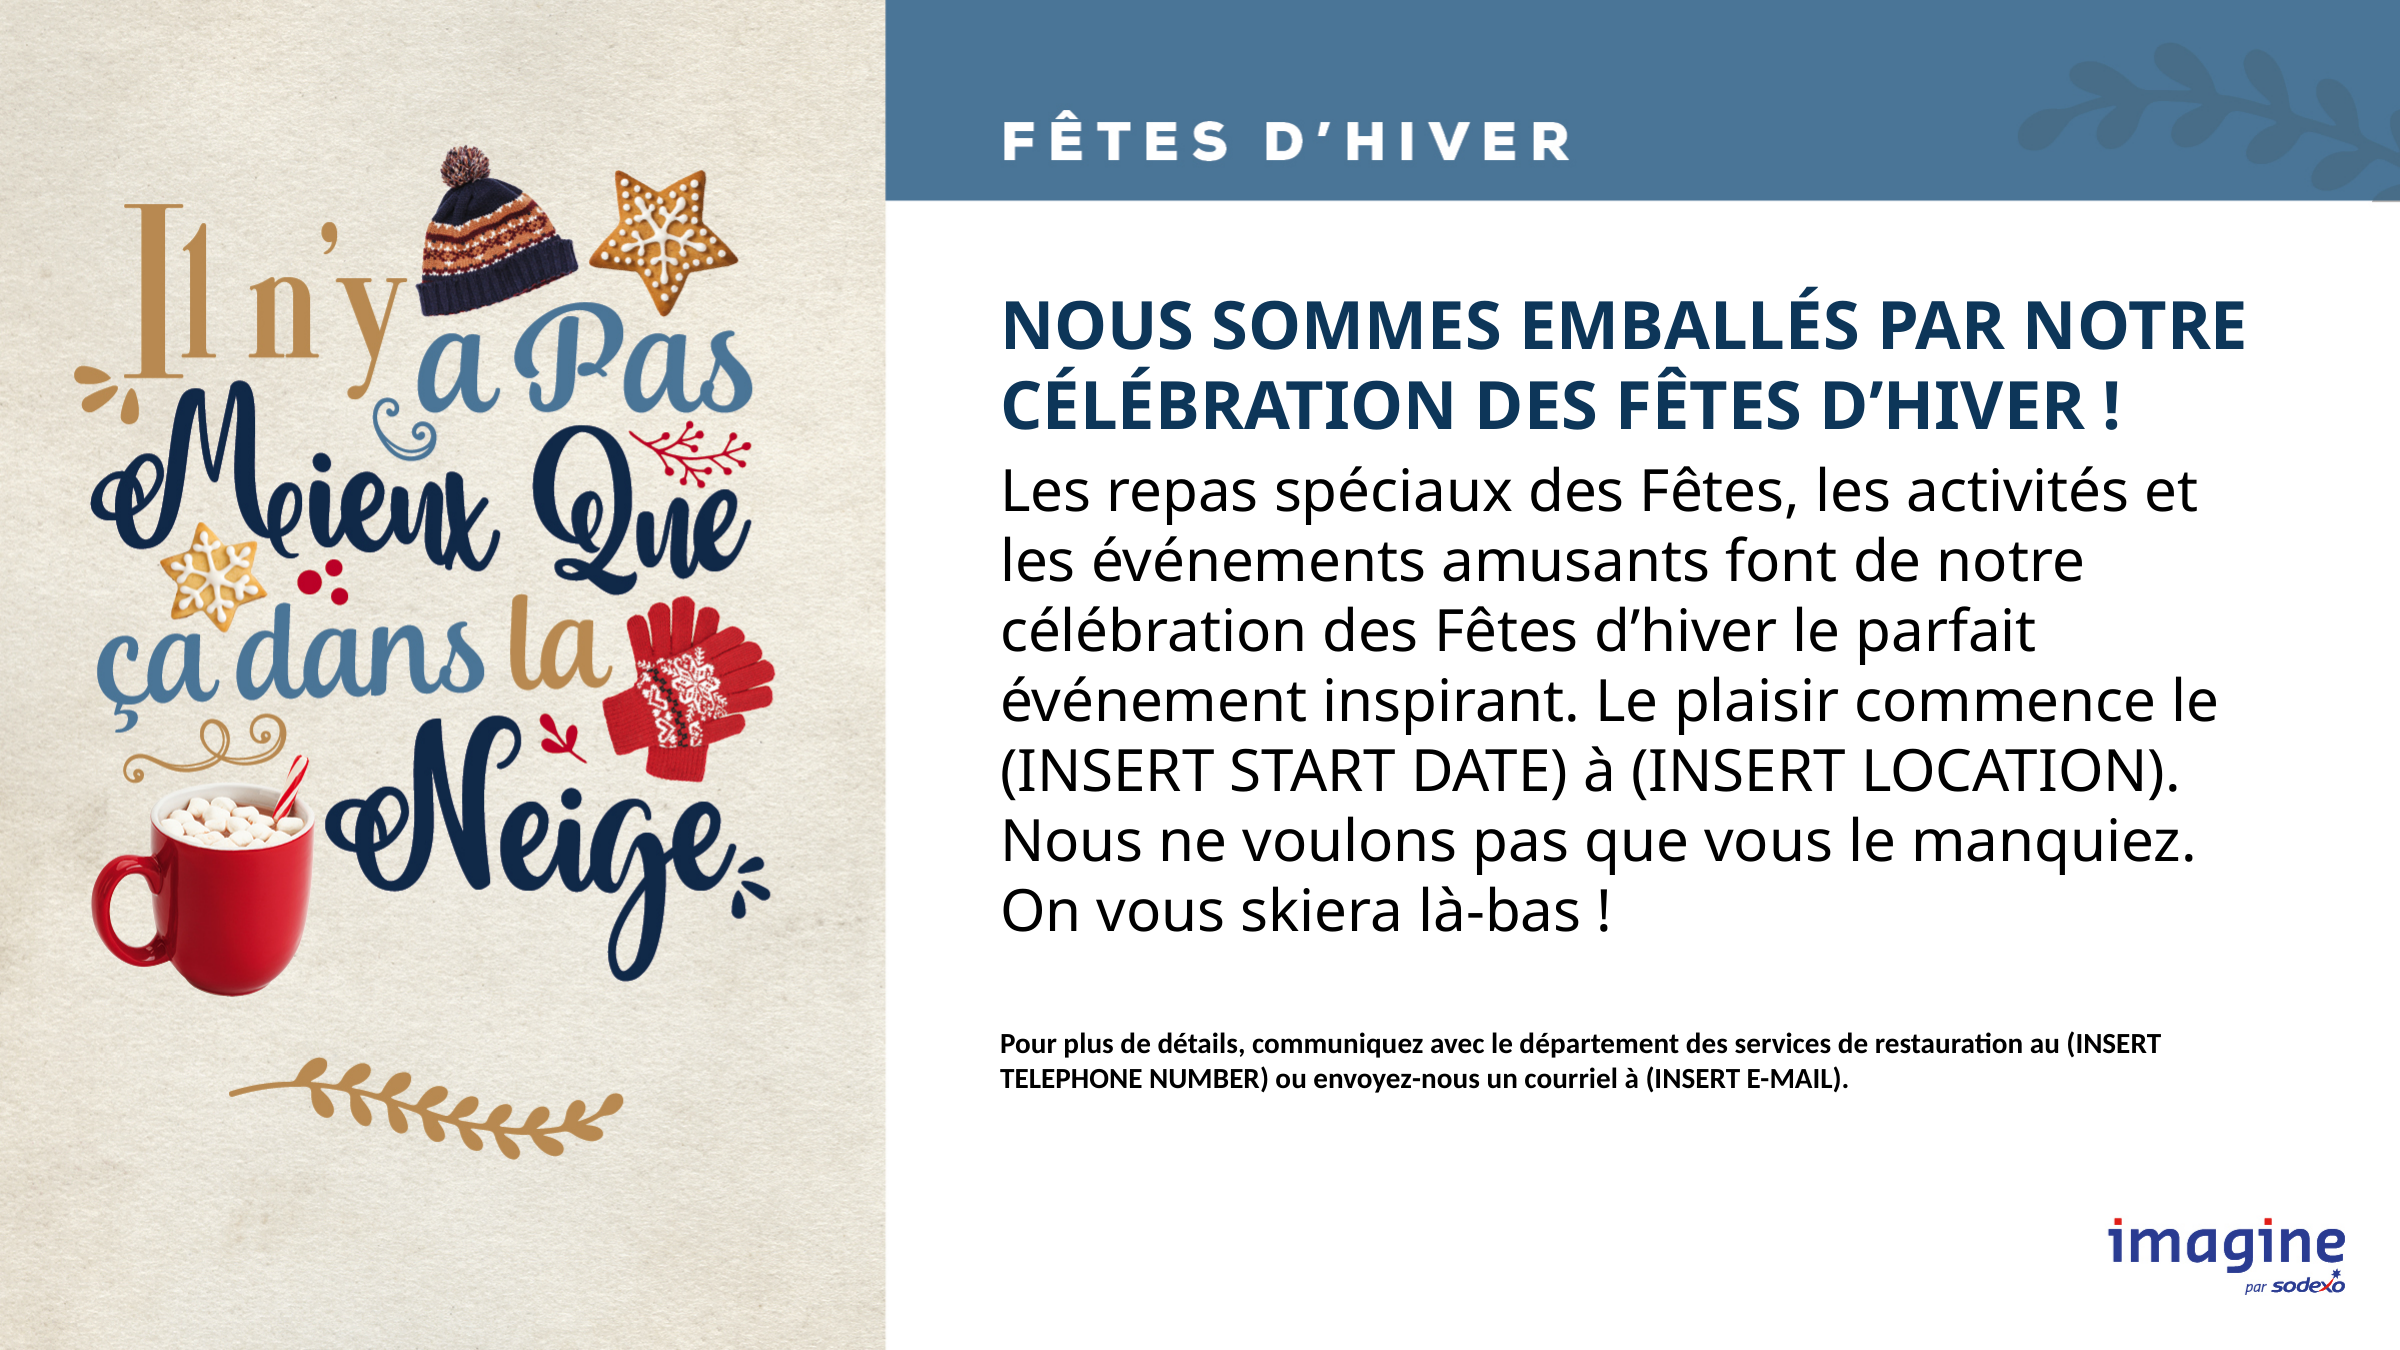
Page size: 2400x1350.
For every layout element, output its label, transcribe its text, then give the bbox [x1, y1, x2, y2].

text_box NOUS SOMMES EMBALLÉS PAR NOTRE CÉLÉBRATION DES FÊTES D’HIVER ! Les repas spéciaux des Fêtes, les activités et les événements amusants font de notre célébration des Fêtes d’hiver le parfait événement inspirant. Le plaisir commence le (INSERT START DATE) à (INSERT LOCATION). Nous ne voulons pas que vous le manquiez. On vous skiera là-bas ! Pour plus de détails, communiquez avec le département des services de restauration au (INSERT TELEPHONE NUMBER) ou envoyez-nous un courriel à (INSERT E-MAIL). [985, 267, 2294, 1201]
picture [0, 0, 2400, 1350]
